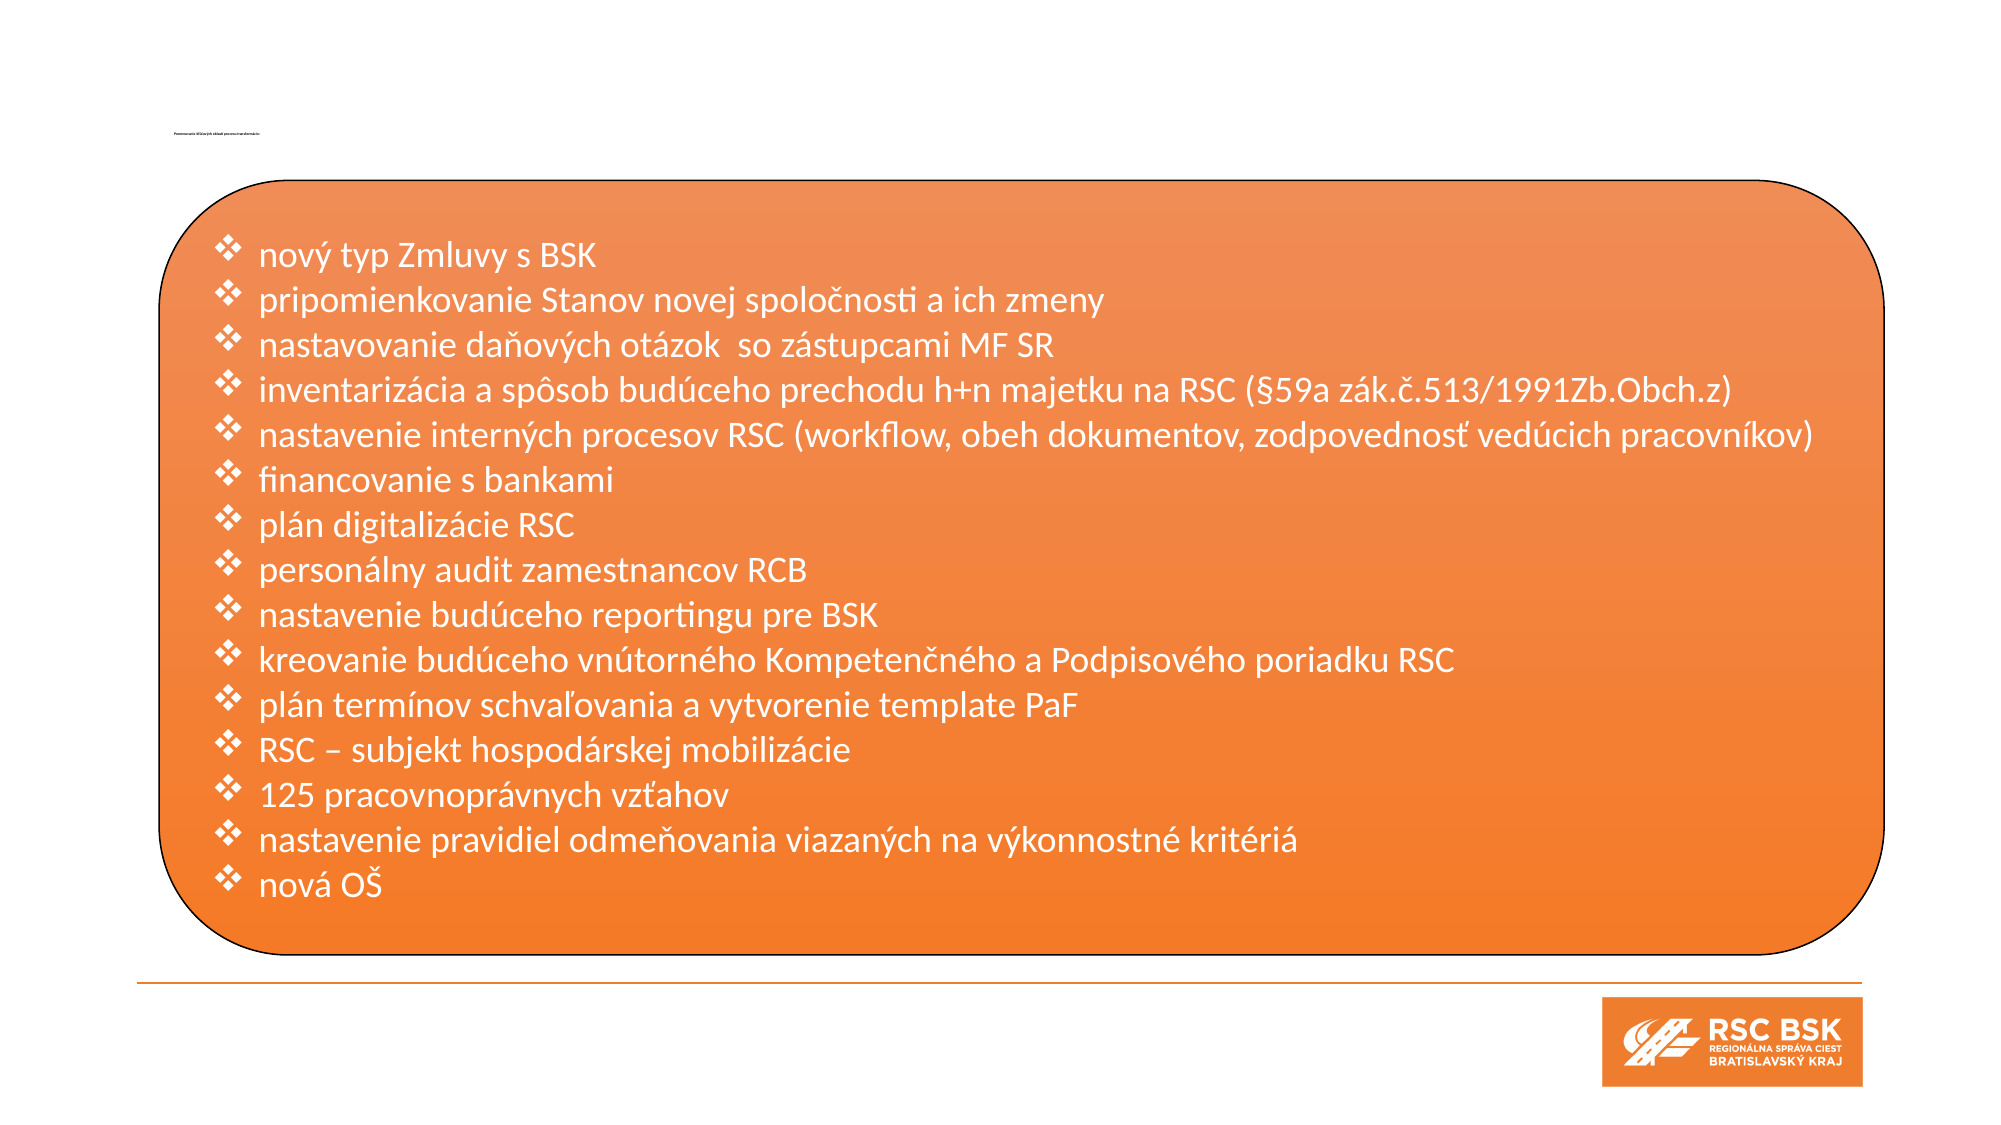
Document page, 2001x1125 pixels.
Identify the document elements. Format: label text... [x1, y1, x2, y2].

title Pomenovanie kľúčových oblastí procesu transformácie: [159, 103, 1885, 167]
text_box nový typ Zmluvy s BSK pripomienkovanie Stanov novej spoločnosti a ich zmeny nastavovanie daňových otázok so zástupcami MF SR inventarizácia a spôsob budúceho prechodu h+n majetku na RSC (§59a zák.č.513/1991Zb.Obch.z) nastavenie interných procesov RSC (workflow, obeh dokumentov, zodpovednosť vedúcich pracovníkov) financovanie s bankami plán digitalizácie RSC personálny audit zamestnancov RCB nastavenie budúceho reportingu pre BSK kreovanie budúceho vnútorného Kompetenčného a Podpisového poriadku RSC plán termínov schvaľovania a vytvorenie template PaF RSC – subjekt hospodárskej mobilizácie 125 pracovnoprávnych vzťahov nastavenie pravidiel odmeňovania viazaných na výkonnostné kritériá nová OŠ [158, 179, 1885, 956]
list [1602, 997, 1863, 1087]
